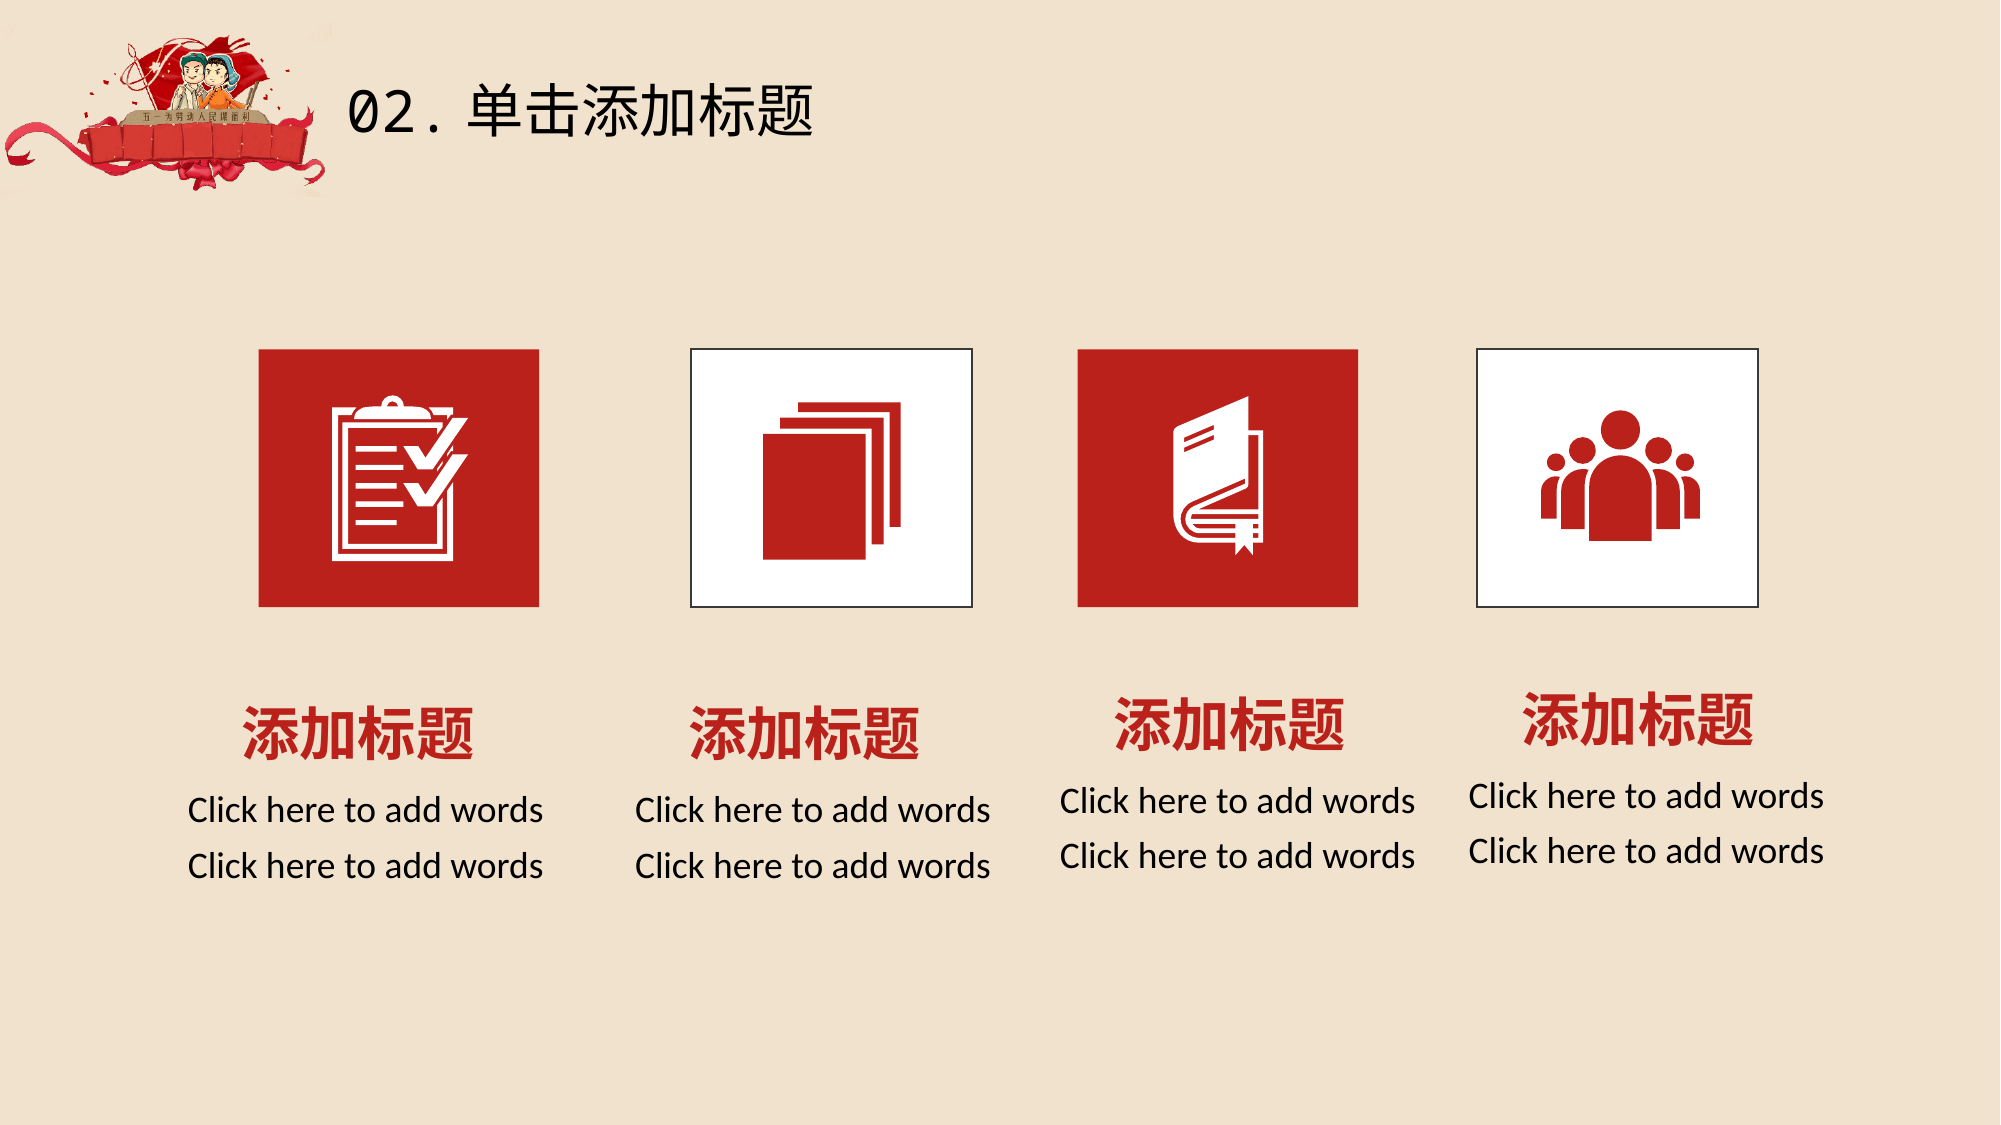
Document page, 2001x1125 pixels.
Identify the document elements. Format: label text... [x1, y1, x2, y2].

text_box [1645, 437, 1672, 464]
text_box Click here to add words [1044, 768, 1453, 823]
text_box [1546, 453, 1566, 472]
text_box 添加标题 [673, 690, 1117, 775]
text_box [332, 407, 454, 562]
text_box [403, 454, 469, 507]
text_box Click here to add words [1453, 819, 1866, 879]
text_box [403, 417, 469, 470]
text_box [1652, 469, 1680, 530]
text_box [1077, 348, 1359, 608]
text_box [258, 348, 540, 608]
text_box Click here to add words [173, 777, 585, 833]
text_box 添加标题 [1507, 675, 1950, 761]
text_box [354, 395, 431, 420]
text_box [1675, 453, 1695, 472]
text_box [1600, 410, 1641, 450]
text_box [763, 402, 901, 560]
text_box [1173, 396, 1264, 556]
text_box [1681, 476, 1700, 519]
text_box Click here to add words [1044, 823, 1457, 884]
text_box [1476, 348, 1759, 608]
text_box Click here to add words [173, 833, 585, 893]
text_box 添加标题 [226, 690, 670, 775]
text_box Click here to add words [620, 833, 1032, 893]
text_box [1541, 476, 1560, 519]
text_box [1569, 437, 1596, 464]
text_box [1589, 455, 1652, 541]
text_box 添加标题 [1098, 680, 1542, 766]
text_box Click here to add words [1453, 763, 1866, 819]
text_box 02.单击添加标题 [332, 66, 1063, 152]
picture [0, 21, 332, 197]
text_box [1561, 469, 1589, 530]
text_box Click here to add words [620, 777, 1032, 833]
text_box [690, 348, 973, 608]
